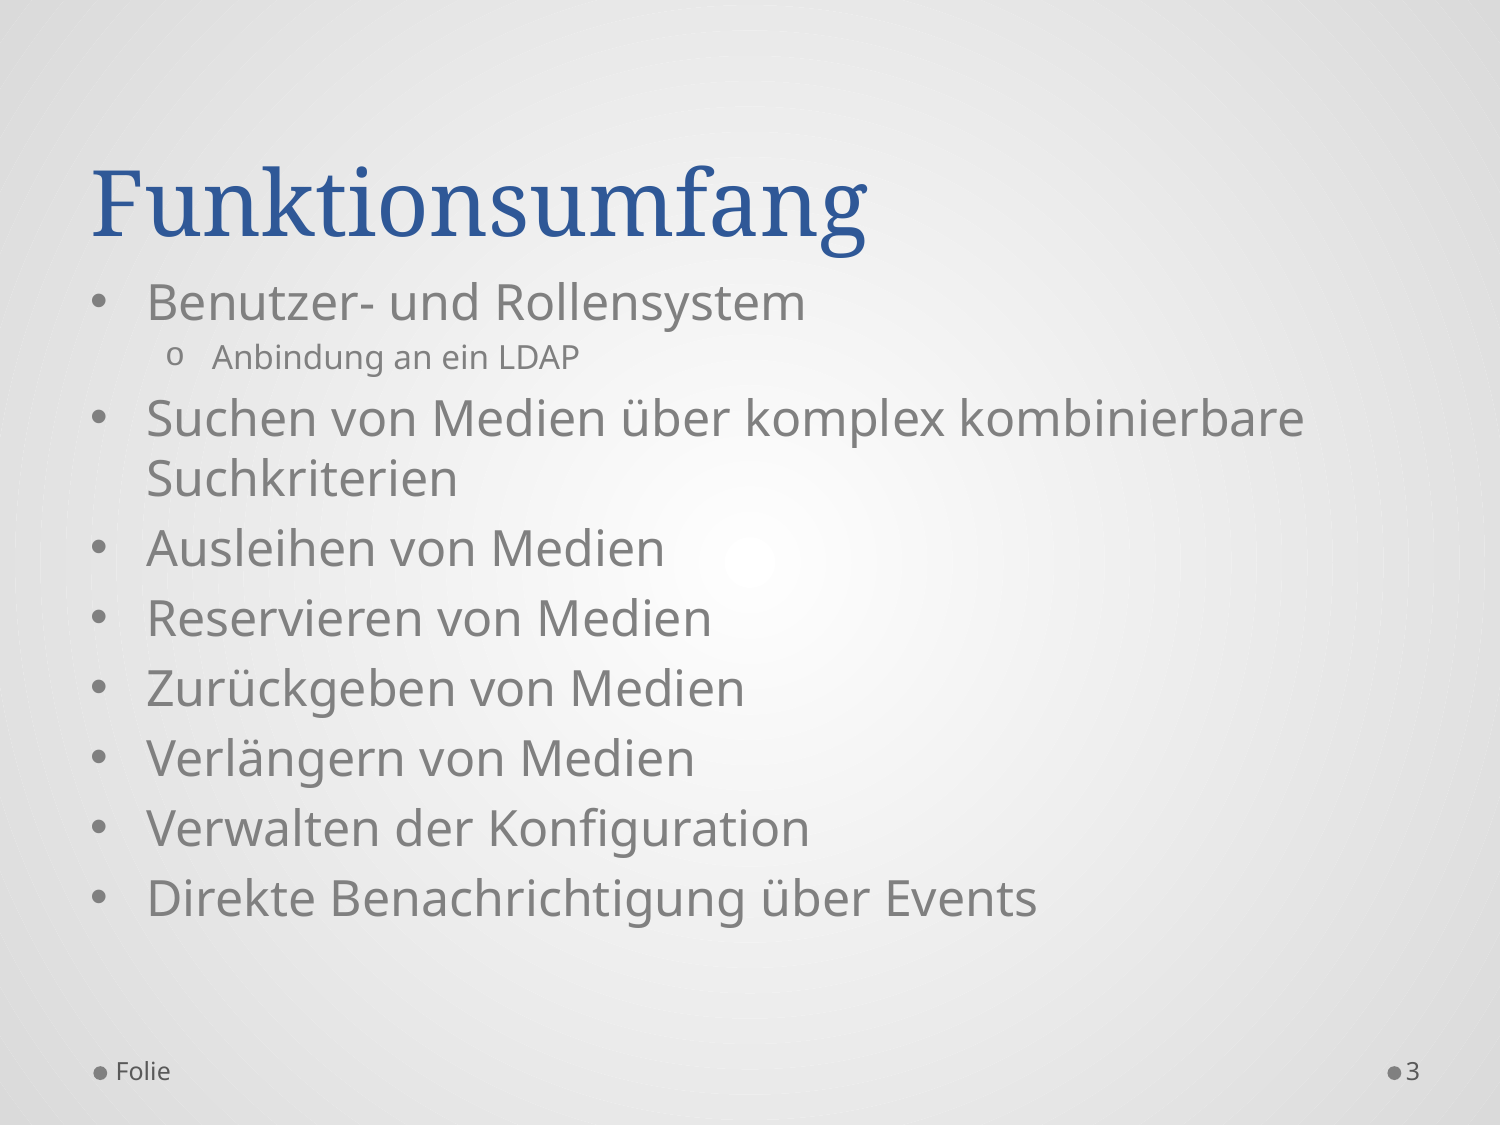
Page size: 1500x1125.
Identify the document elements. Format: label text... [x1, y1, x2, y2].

footer Folie [108, 1042, 576, 1103]
slide_number 3 [1401, 1042, 1494, 1103]
title Funktionsumfang [75, 0, 1425, 262]
list Benutzer- und Rollensystem Anbindung an ein LDAP Suchen von Medien über komplex kombinierbare Suchkriterien Ausleihen von Medien Reservieren von Medien Zurückgeben von Medien Verlängern von Medien Verwalten der Konfiguration Direkte Benachrichtigung über Events [75, 262, 1425, 1005]
